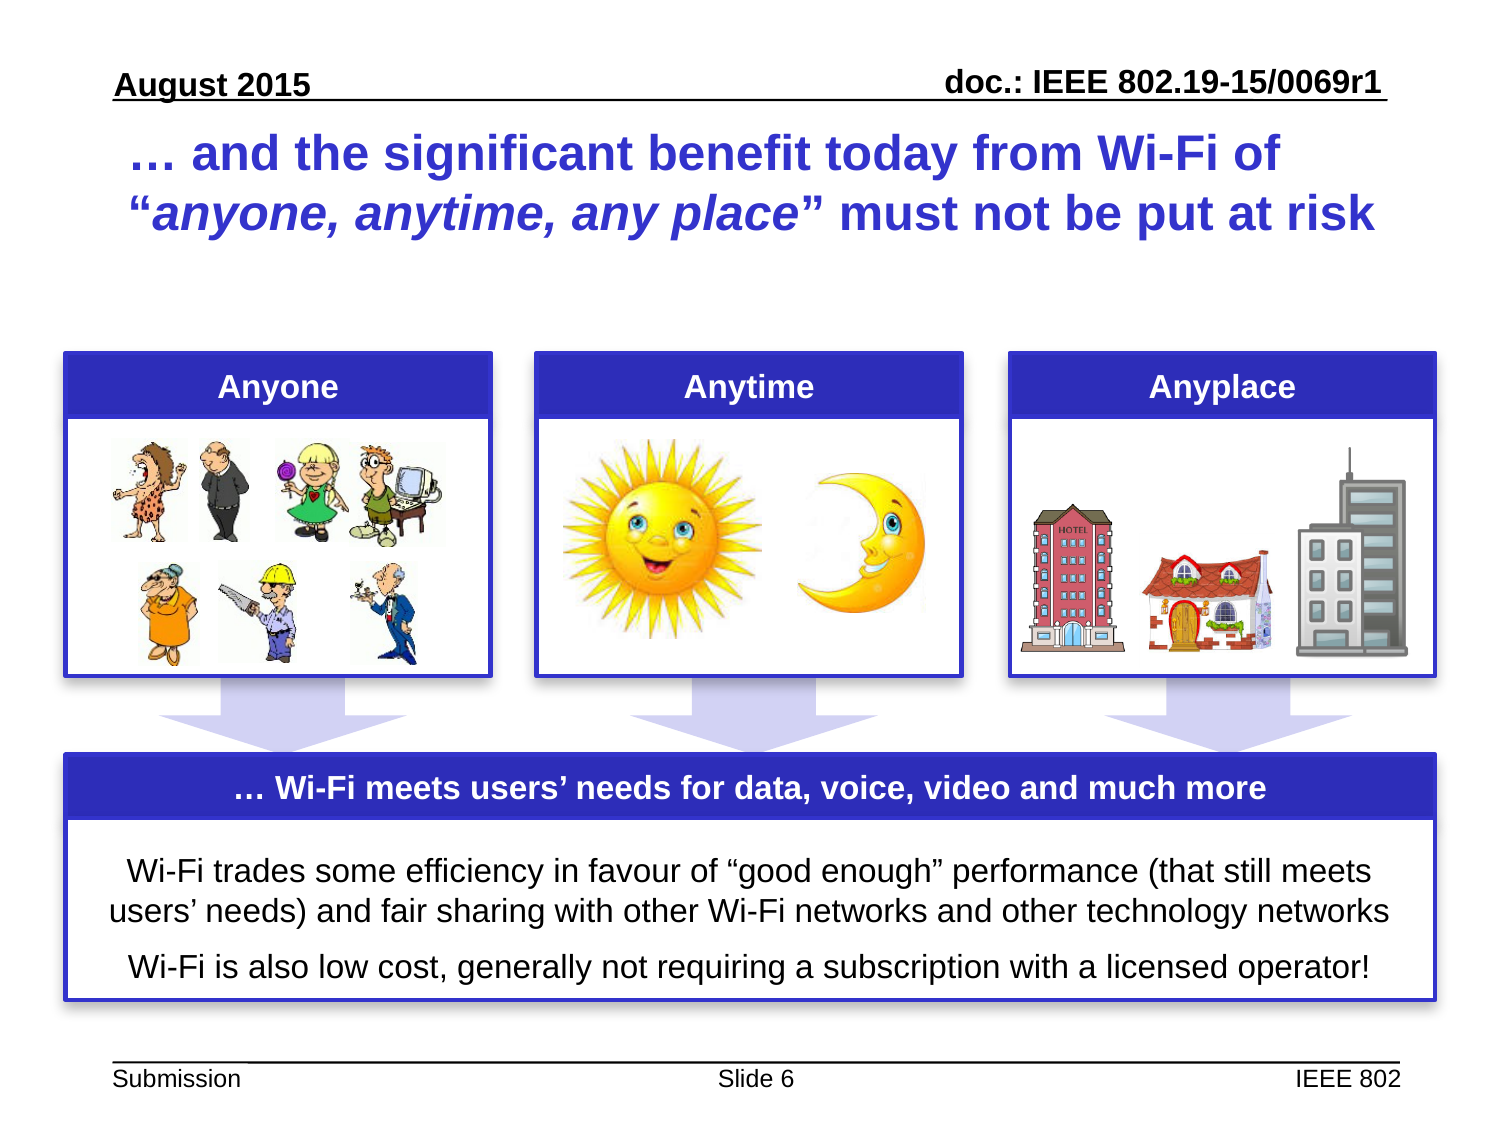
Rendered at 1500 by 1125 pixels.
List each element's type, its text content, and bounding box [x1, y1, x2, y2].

text_box [627, 694, 880, 753]
text_box [1008, 414, 1437, 678]
picture [796, 472, 927, 614]
footer IEEE 802 [1294, 1061, 1402, 1093]
picture [349, 561, 418, 665]
picture [199, 438, 251, 542]
slide_number Slide 6 [709, 1061, 803, 1093]
text_box [534, 414, 964, 678]
picture [110, 438, 189, 542]
picture [1139, 532, 1275, 669]
picture [563, 439, 763, 639]
picture [1009, 495, 1137, 665]
picture [1293, 446, 1411, 659]
text_box [156, 694, 409, 753]
picture [218, 559, 297, 663]
text_box Anyplace [1008, 351, 1437, 414]
text_box [63, 414, 493, 678]
title … and the significant benefit today from Wi-Fi of “anyone, anytime, any place” must not be put at risk [112, 112, 1425, 288]
text_box Wi-Fi trades some efficiency in favour of “good enough” performance (that still meets users’ needs) and fair sharing with other Wi-Fi networks and other technology networks Wi-Fi is also low cost, generally not requiring a subscription with a licensed operator! [64, 816, 1437, 1002]
text_box [1102, 694, 1355, 753]
picture [138, 562, 201, 666]
picture [274, 438, 446, 547]
text_box … Wi-Fi meets users’ needs for data, voice, video and much more [64, 753, 1437, 816]
text_box Anytime [534, 351, 964, 414]
text_box Anyone [63, 351, 493, 414]
